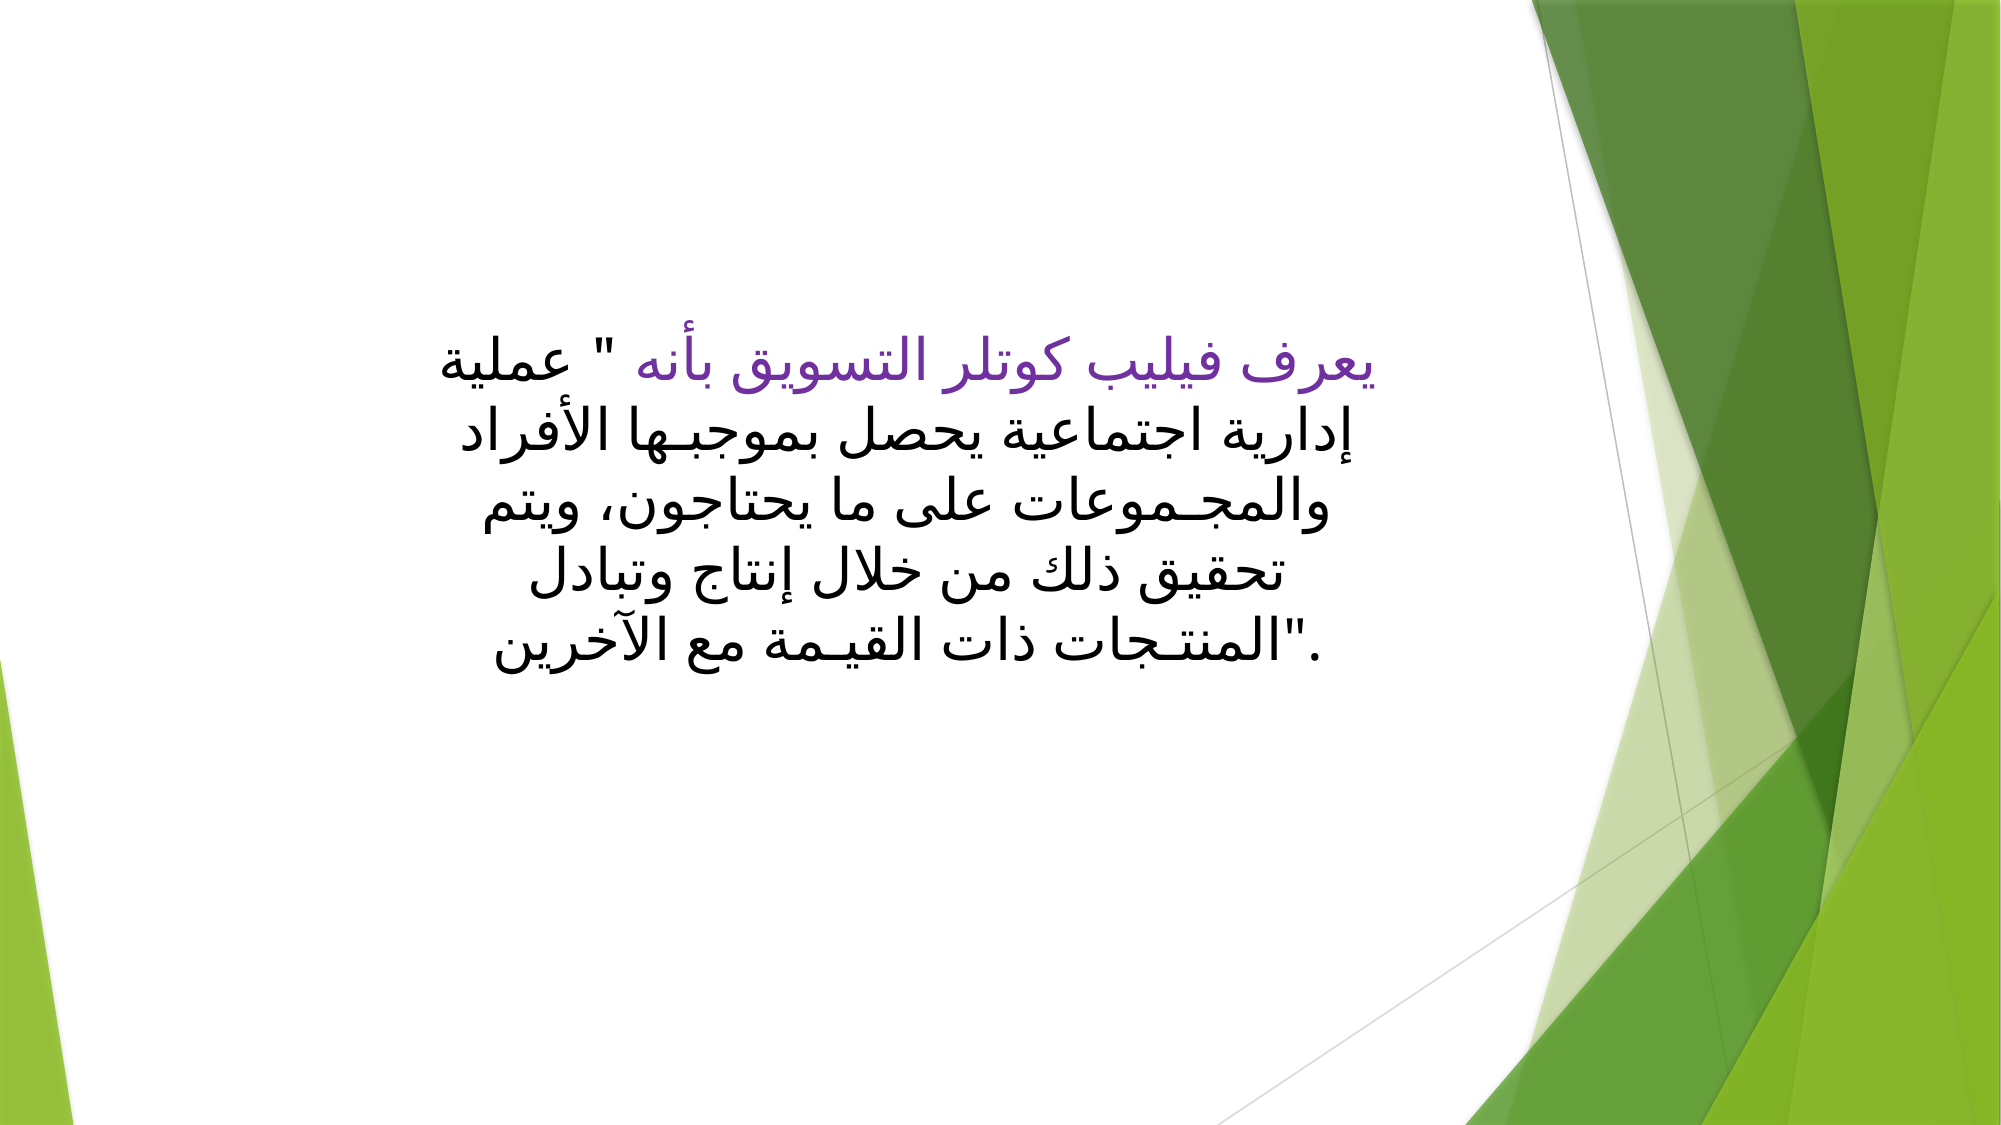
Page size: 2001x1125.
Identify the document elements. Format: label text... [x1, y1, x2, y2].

text_box يعرف فيليب كوتلر التسويق بأنه " عملية إدارية اجتماعية يحصل بموجبـها الأفراد والمجـموعات على ما يحتاجون، ويتم تحقيق ذلك من خلال إنتاج وتبادل المنتـجات ذات القيـمة مع الآخرين". [407, 314, 1408, 680]
